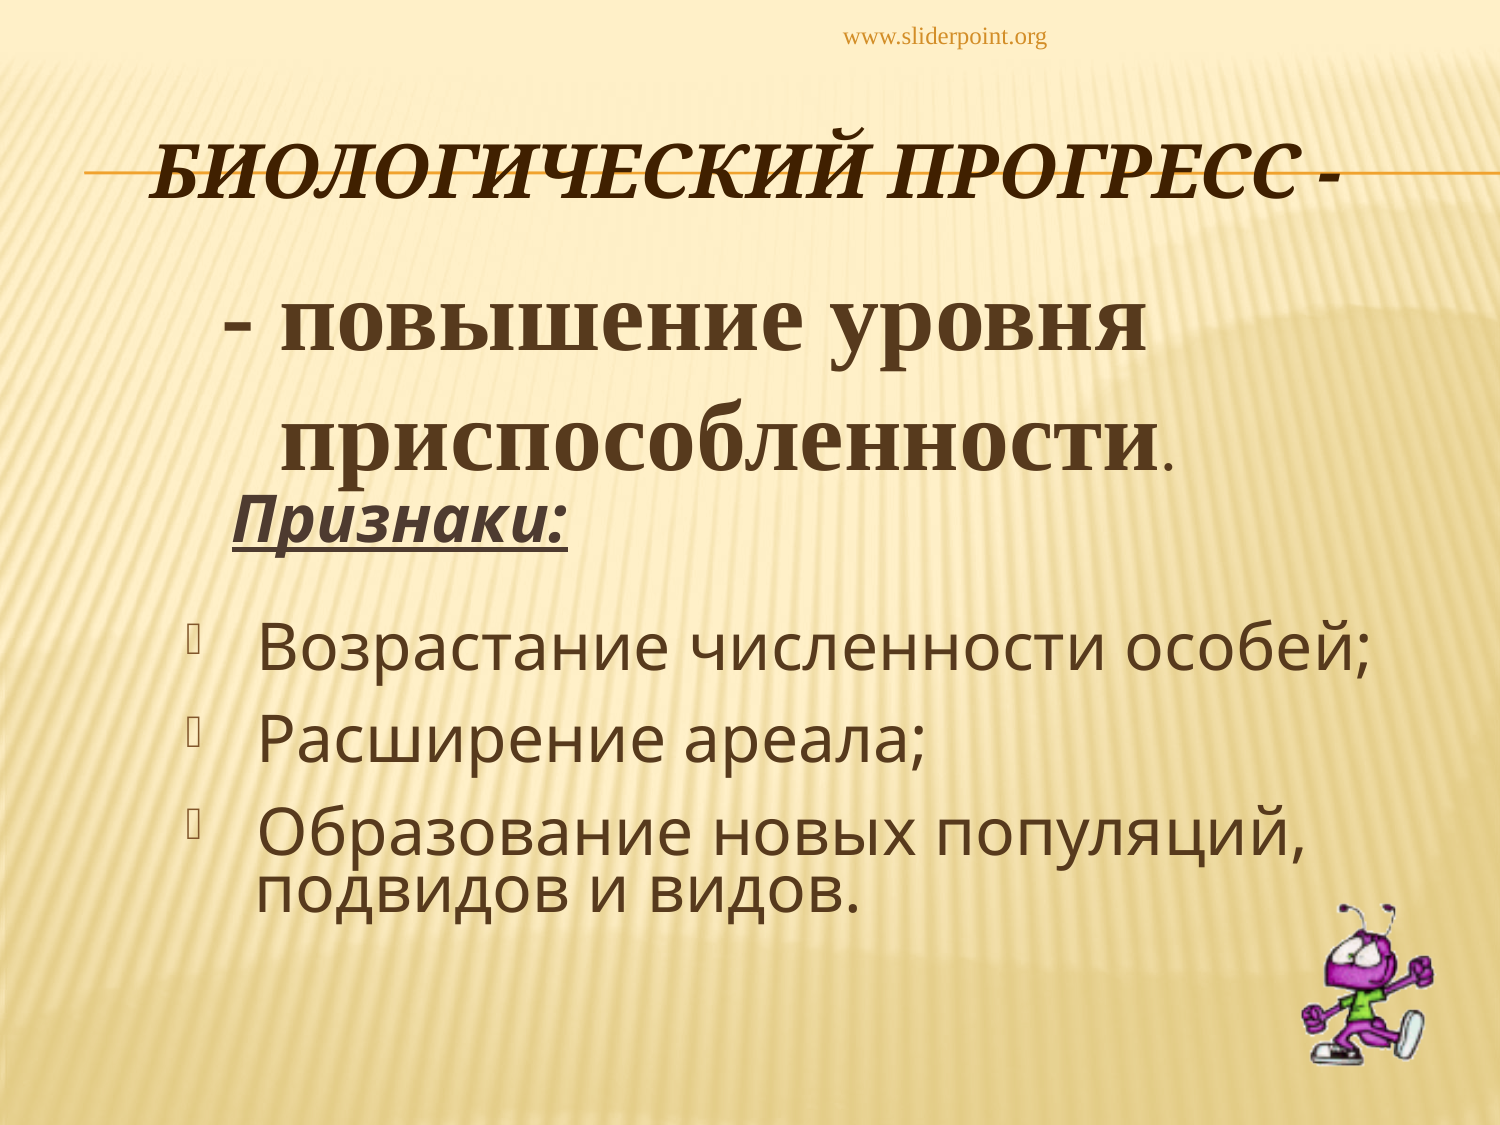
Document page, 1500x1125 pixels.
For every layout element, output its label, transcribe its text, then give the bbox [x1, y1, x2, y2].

picture [1295, 892, 1440, 1071]
text_box - повышение уровня приспособленности. [206, 243, 1424, 499]
list Признаки: Возрастание численности особей; Расширение ареала; Образование новых популяций, подвидов и видов. [171, 468, 1400, 988]
footer www.sliderpoint.org [587, 12, 1063, 60]
title Биологический прогресс - [135, 75, 1500, 263]
